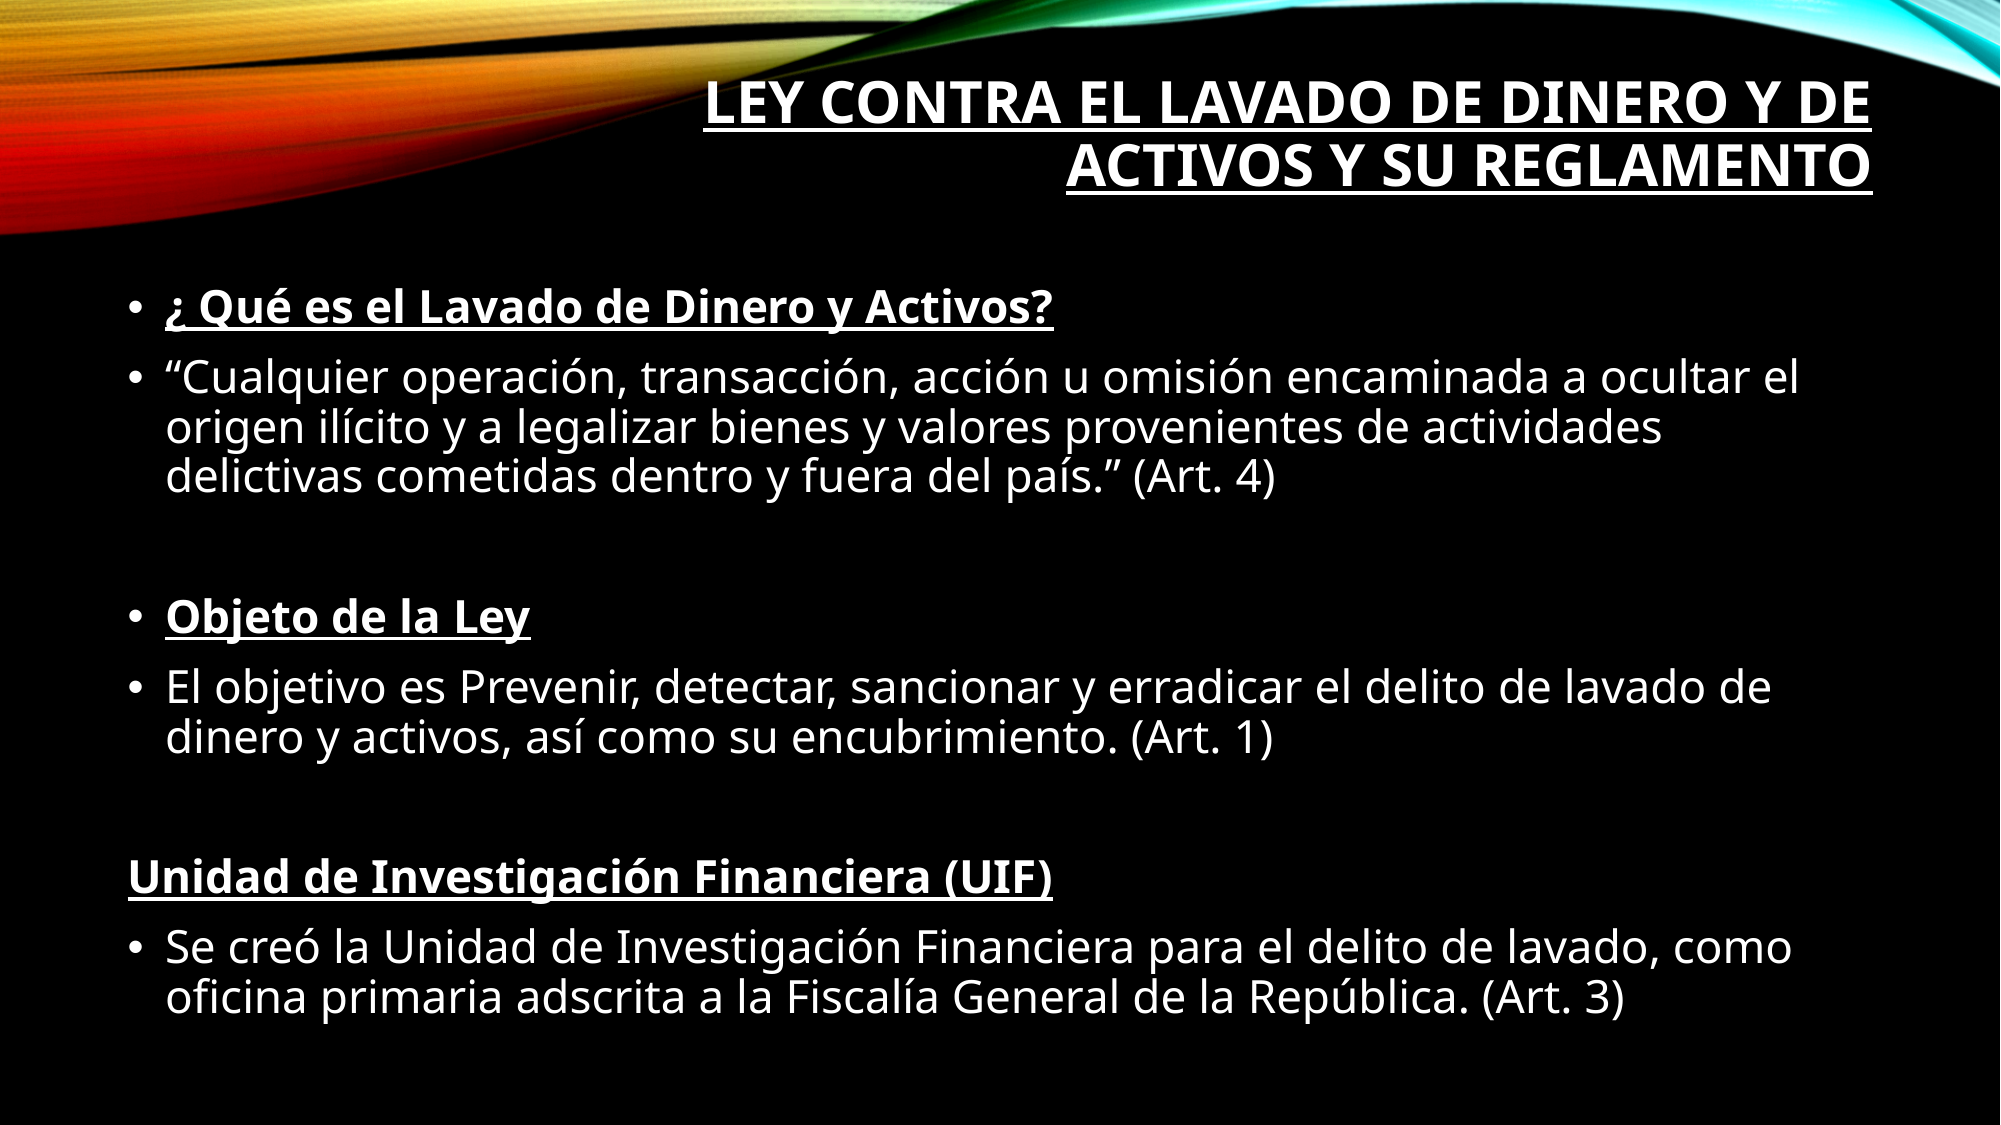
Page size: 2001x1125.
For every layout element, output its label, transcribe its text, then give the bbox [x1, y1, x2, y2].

title Ley Contra el lavado de Dinero y de Activos y su reglamento [474, 64, 1888, 276]
list ¿ Qué es el Lavado de Dinero y Activos? “Cualquier operación, transacción, acción u omisión encaminada a ocultar el origen ilícito y a legalizar bienes y valores provenientes de actividades delictivas cometidas dentro y fuera del país.” (Art. 4) Objeto de la Ley El objetivo es Prevenir, detectar, sancionar y erradicar el delito de lavado de dinero y activos, así como su encubrimiento. (Art. 1) Unidad de Investigación Financiera (UIF) Se creó la Unidad de Investigación Financiera para el delito de lavado, como oficina primaria adscrita a la Fiscalía General de la República. (Art. 3) [112, 276, 1888, 1059]
picture [0, 0, 2000, 237]
